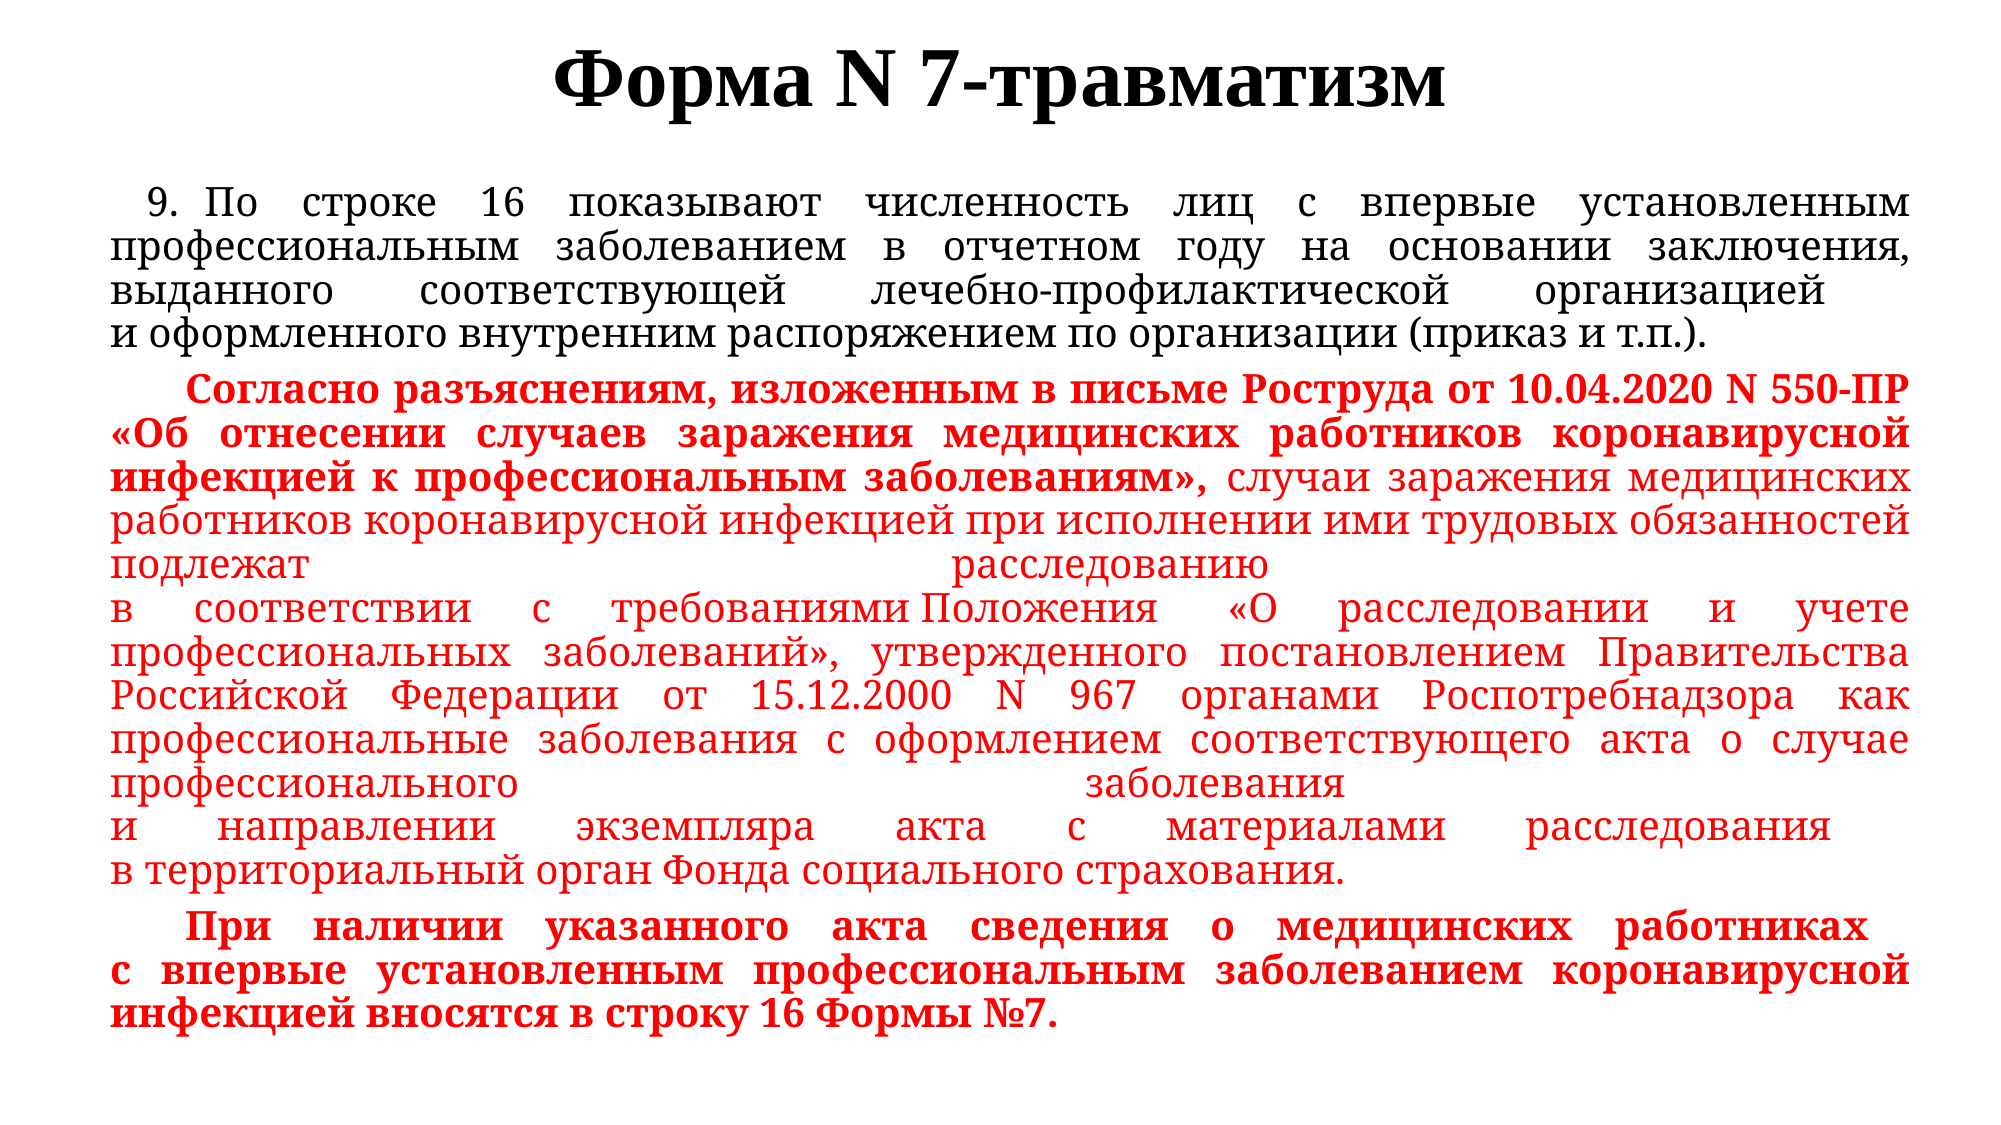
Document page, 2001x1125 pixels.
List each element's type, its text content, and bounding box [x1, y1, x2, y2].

title Форма N 7-травматизм [137, 24, 1863, 133]
list По строке 16 показывают численность лиц с впервые установленным профессиональным заболеванием в отчетном году на основании заключения, выданного соответствующей лечебно-профилактической организацией и оформленного внутренним распоряжением по организации (приказ и т.п.). Согласно разъяснениям, изложенным в письме Роструда от 10.04.2020 N 550-ПР «Об отнесении случаев заражения медицинских работников коронавирусной инфекцией к профессиональным заболеваниям», случаи заражения медицинских работников коронавирусной инфекцией при исполнении ими трудовых обязанностей подлежат расследованию в соответствии с требованиями Положения «О расследовании и учете профессиональных заболеваний», утвержденного постановлением Правительства Российской Федерации от 15.12.2000 N 967 органами Роспотребнадзора как профессиональные заболевания с оформлением соответствующего акта о случае профессионального заболевания и направлении экземпляра акта с материалами расследования в территориальный орган Фонда социального страхования. При наличии указанного акта сведения о медицинских работниках с впервые установленным профессиональным заболеванием коронавирусной инфекцией вносятся в строку 16 Формы №7. [95, 174, 1928, 1046]
